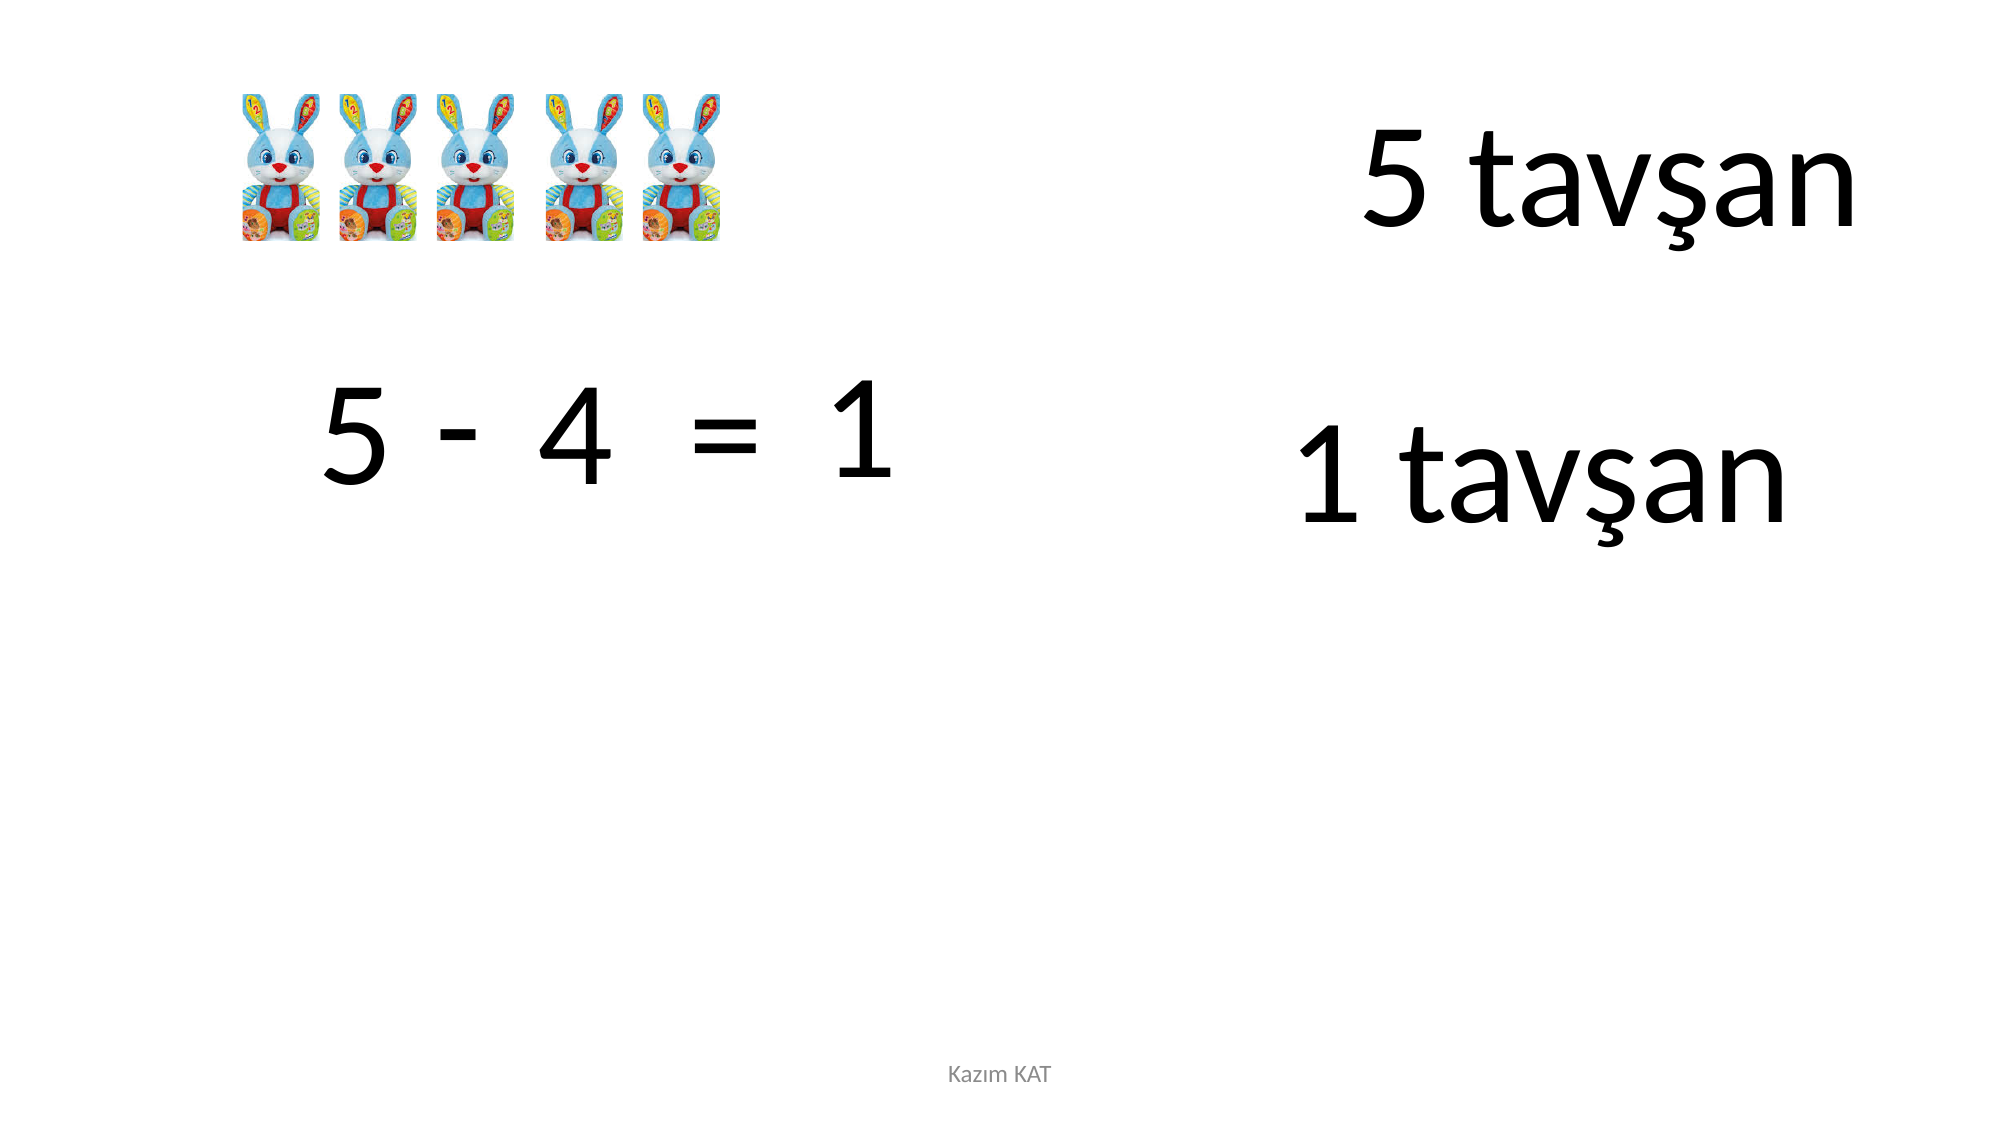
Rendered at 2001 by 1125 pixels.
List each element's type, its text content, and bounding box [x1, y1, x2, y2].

text_box 4 [522, 326, 674, 522]
text_box 5 tavşan [1342, 69, 2000, 264]
text_box = [674, 326, 784, 522]
picture [242, 94, 320, 241]
text_box 1 [806, 319, 901, 515]
text_box 5 [302, 326, 462, 522]
text_box 1 tavşan [1272, 365, 1930, 561]
picture [436, 94, 514, 241]
text_box - [420, 319, 530, 515]
picture [642, 94, 720, 241]
footer Kazım KAT [662, 1042, 1338, 1103]
picture [339, 94, 417, 241]
picture [545, 94, 623, 241]
